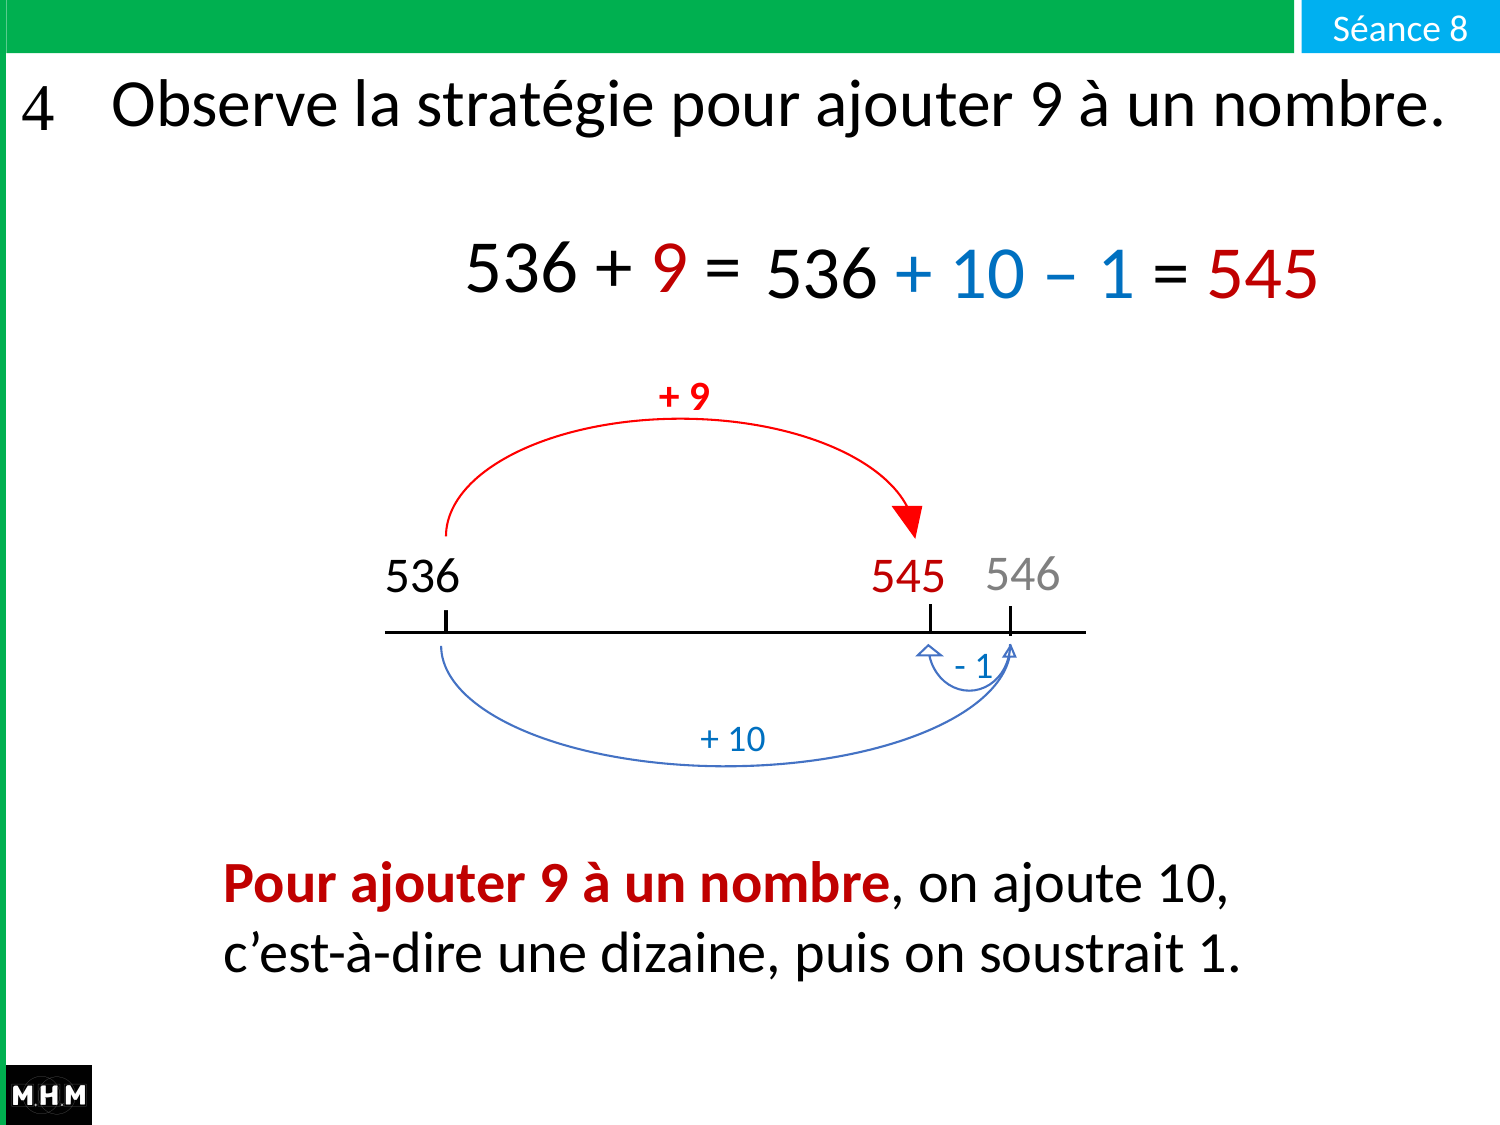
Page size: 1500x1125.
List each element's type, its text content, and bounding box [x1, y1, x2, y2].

text_box [444, 419, 643, 537]
text_box 545 [855, 535, 975, 611]
text_box + 10 [610, 706, 825, 766]
text_box Pour ajouter 9 à un nombre, on ajoute 10, c’est-à-dire une dizaine, puis on soustrait 1. [209, 836, 1317, 992]
text_box - 1 [939, 634, 1017, 694]
title Observe la stratégie pour ajouter 9 à un nombre. [96, 60, 1469, 150]
text_box + 9 [643, 361, 767, 427]
text_box 536 + 10 – 1 = 545 [783, 210, 1402, 313]
text_box 536 [369, 535, 489, 611]
picture [6, 1065, 92, 1125]
text_box [915, 643, 939, 678]
text_box [761, 425, 923, 539]
text_box 546 [970, 533, 1120, 609]
text_box 536 + 9 = [450, 209, 783, 315]
text_box [440, 645, 610, 757]
text_box [825, 694, 989, 760]
